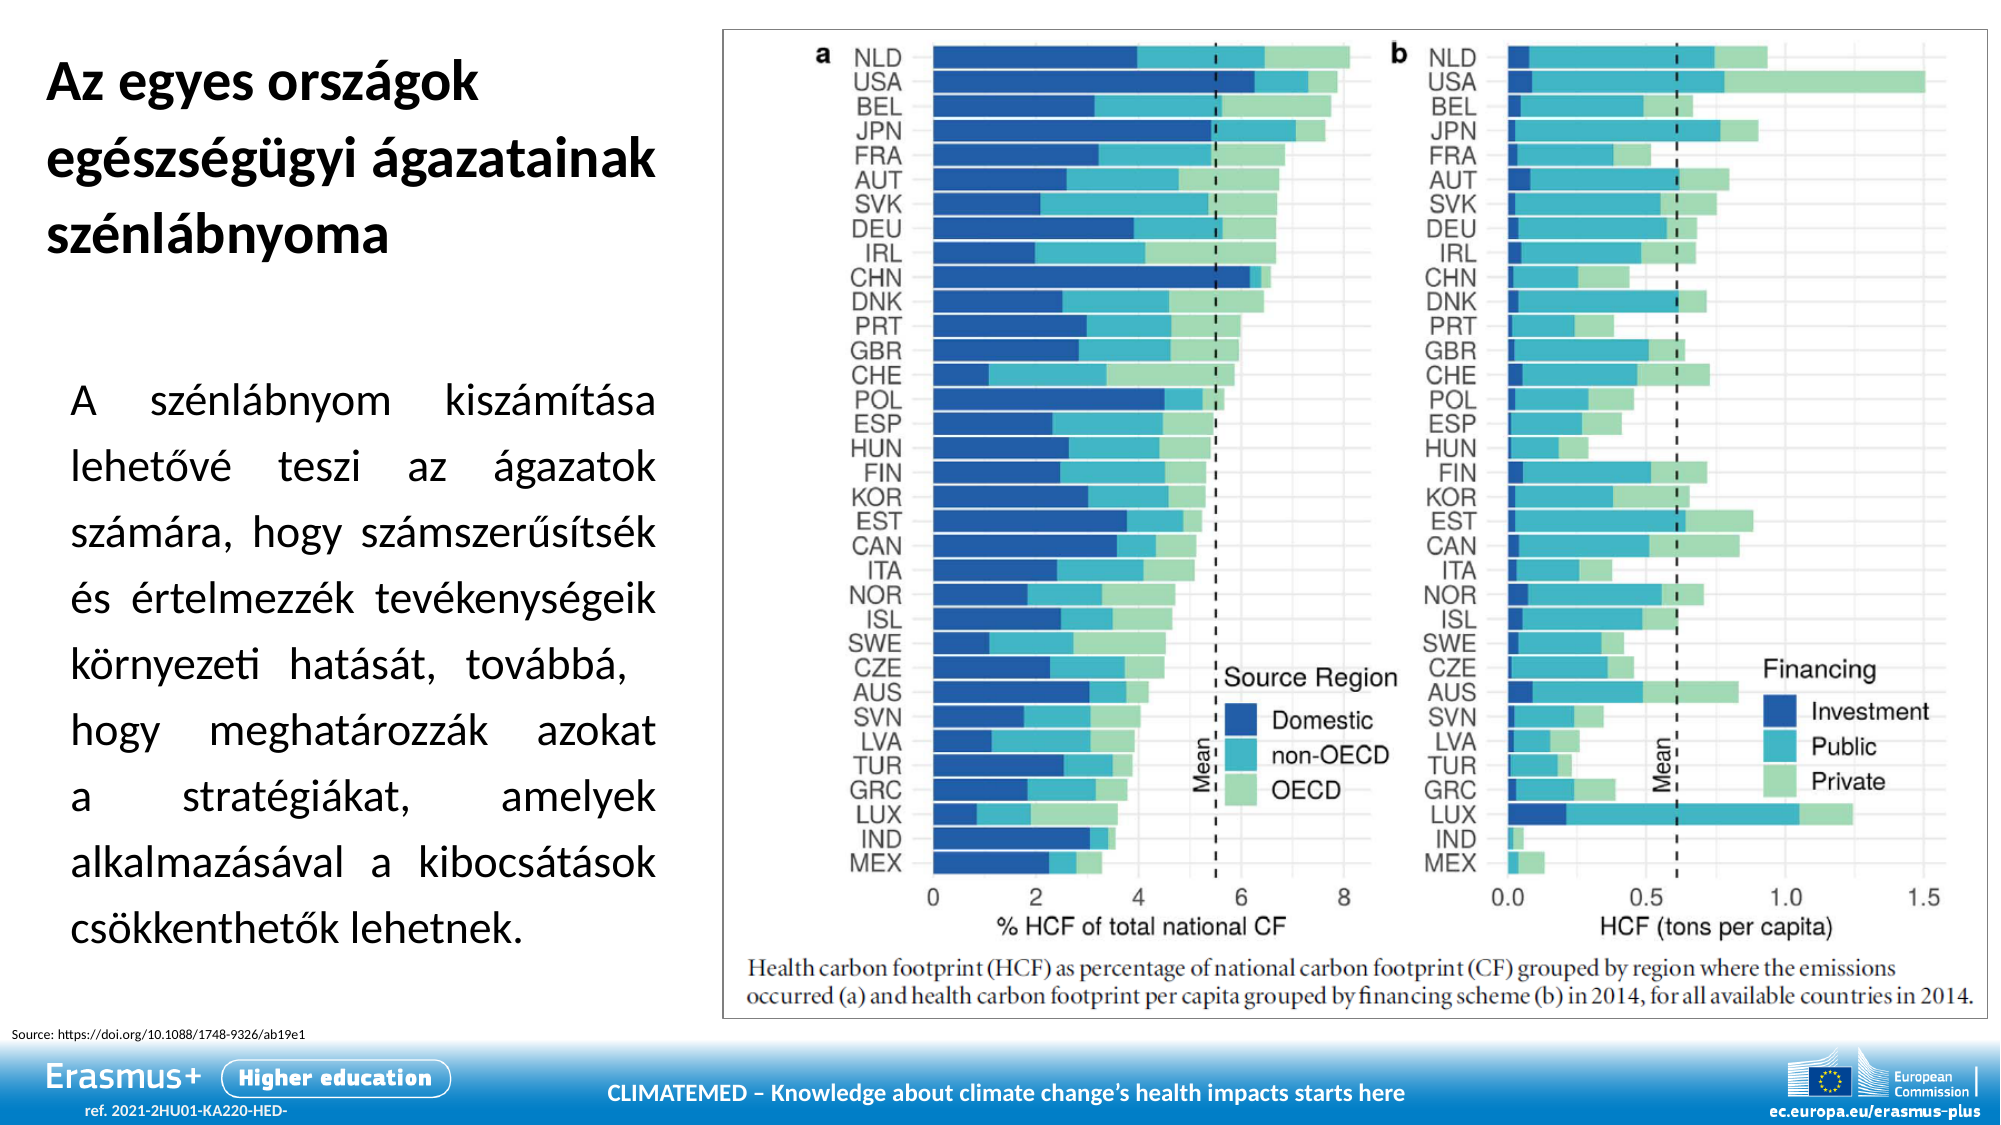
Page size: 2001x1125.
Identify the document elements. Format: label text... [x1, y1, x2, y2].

text_box A szénlábnyom kiszámítása lehetővé teszi az ágazatok számára, hogy számszerűsítsék és értelmezzék tevékenységeik környezeti hatását, továbbá, hogy meghatározzák azokat a stratégiákat, amelyek alkalmazásával a kibocsátások csökkenthetők lehetnek. [55, 351, 672, 961]
picture [0, 29, 2000, 1125]
title Az egyes országok egészségügyi ágazatainak szénlábnyoma [31, 0, 779, 301]
list Source: https://doi.org/10.1088/1748-9326/ab19e1 [0, 1020, 621, 1051]
